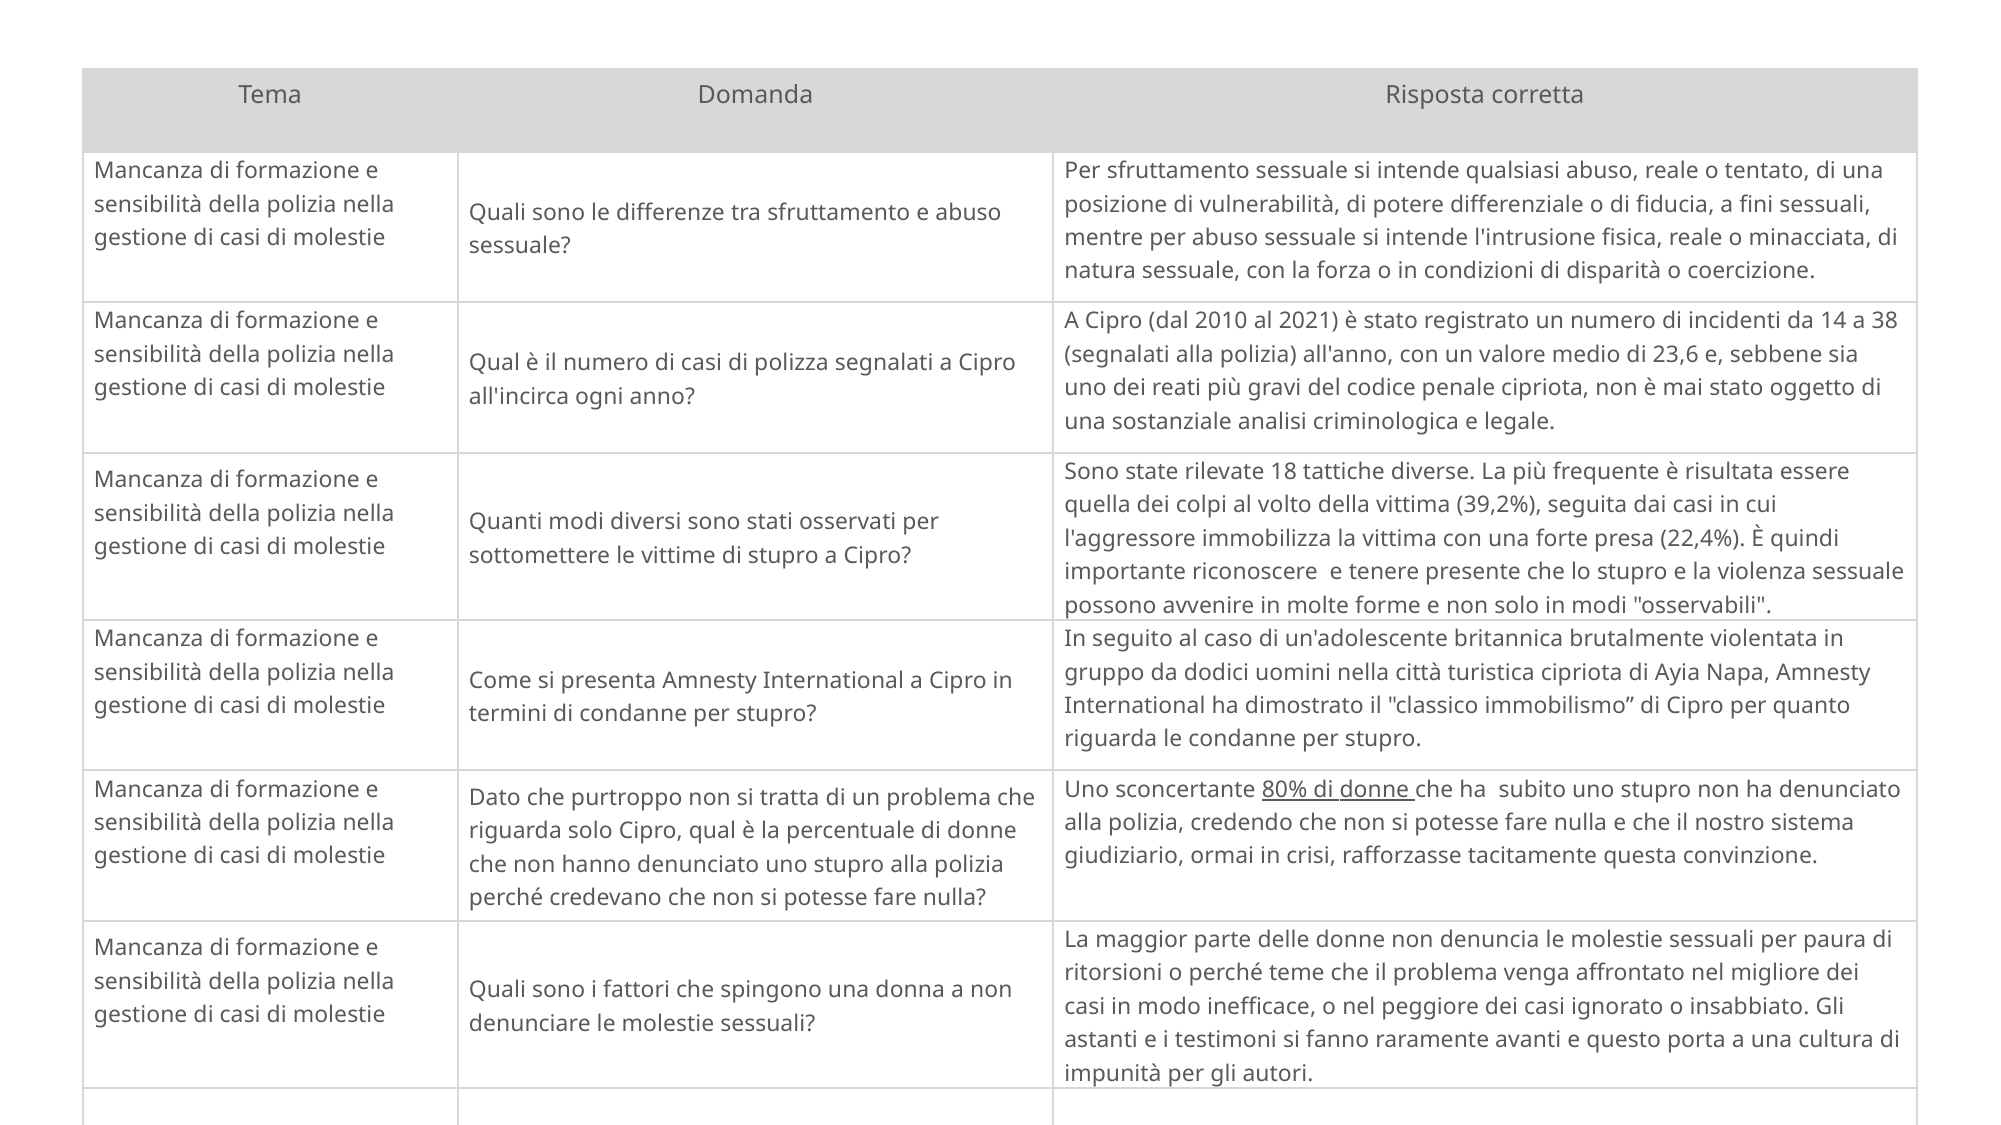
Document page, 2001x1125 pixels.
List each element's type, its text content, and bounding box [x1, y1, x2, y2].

table_cell Mancanza di formazione e sensibilità della polizia nella gestione di casi di molestie [84, 454, 457, 619]
table_cell A Cipro (dal 2010 al 2021) è stato registrato un numero di incidenti da 14 a 38 (segnalati alla polizia) all'anno, con un valore medio di 23,6 e, sebbene sia uno dei reati più gravi del codice penale cipriota, non è mai stato oggetto di una sostanziale analisi criminologica e legale. [1054, 303, 1916, 452]
table_cell La maggior parte delle donne non denuncia le molestie sessuali per paura di ritorsioni o perché teme che il problema venga affrontato nel migliore dei casi in modo inefficace, o nel peggiore dei casi ignorato o insabbiato. Gli astanti e i testimoni si fanno raramente avanti e questo porta a una cultura di impunità per gli autori. [1054, 922, 1916, 1087]
table_cell Uno sconcertante 80% di donne che ha subito uno stupro non ha denunciato alla polizia, credendo che non si potesse fare nulla e che il nostro sistema giudiziario, ormai in crisi, rafforzasse tacitamente questa convinzione. [1054, 771, 1916, 920]
table_cell [1054, 1089, 1916, 1125]
table_cell [459, 1089, 1052, 1125]
table_cell In seguito al caso di un'adolescente britannica brutalmente violentata in gruppo da dodici uomini nella città turistica cipriota di Ayia Napa, Amnesty International ha dimostrato il "classico immobilismo” di Cipro per quanto riguarda le condanne per stupro. [1054, 621, 1916, 769]
table_cell Quali sono le differenze tra sfruttamento e abuso sessuale? [459, 153, 1052, 301]
table_cell Mancanza di formazione e sensibilità della polizia nella gestione di casi di molestie [84, 303, 457, 452]
table_cell [84, 1089, 457, 1125]
table_header Tema [84, 70, 457, 151]
table_header Risposta corretta [1054, 70, 1916, 151]
table_cell Mancanza di formazione e sensibilità della polizia nella gestione di casi di molestie [84, 153, 457, 301]
table_cell Dato che purtroppo non si tratta di un problema che riguarda solo Cipro, qual è la percentuale di donne che non hanno denunciato uno stupro alla polizia perché credevano che non si potesse fare nulla? [459, 771, 1052, 920]
table_cell Sono state rilevate 18 tattiche diverse. La più frequente è risultata essere quella dei colpi al volto della vittima (39,2%), seguita dai casi in cui l'aggressore immobilizza la vittima con una forte presa (22,4%). È quindi importante riconoscere e tenere presente che lo stupro e la violenza sessuale possono avvenire in molte forme e non solo in modi "osservabili". [1054, 454, 1916, 619]
table_cell Come si presenta Amnesty International a Cipro in termini di condanne per stupro? [459, 621, 1052, 769]
table_cell Mancanza di formazione e sensibilità della polizia nella gestione di casi di molestie [84, 621, 457, 769]
table_cell Mancanza di formazione e sensibilità della polizia nella gestione di casi di molestie [84, 771, 457, 920]
table_cell Quanti modi diversi sono stati osservati per sottomettere le vittime di stupro a Cipro? [459, 454, 1052, 619]
table_cell Per sfruttamento sessuale si intende qualsiasi abuso, reale o tentato, di una posizione di vulnerabilità, di potere differenziale o di fiducia, a fini sessuali, mentre per abuso sessuale si intende l'intrusione fisica, reale o minacciata, di natura sessuale, con la forza o in condizioni di disparità o coercizione. [1054, 153, 1916, 301]
table_header Domanda [459, 70, 1052, 151]
table_cell Mancanza di formazione e sensibilità della polizia nella gestione di casi di molestie [84, 922, 457, 1087]
table_cell Quali sono i fattori che spingono una donna a non denunciare le molestie sessuali? [459, 922, 1052, 1087]
table_cell Qual è il numero di casi di polizza segnalati a Cipro all'incirca ogni anno? [459, 303, 1052, 452]
